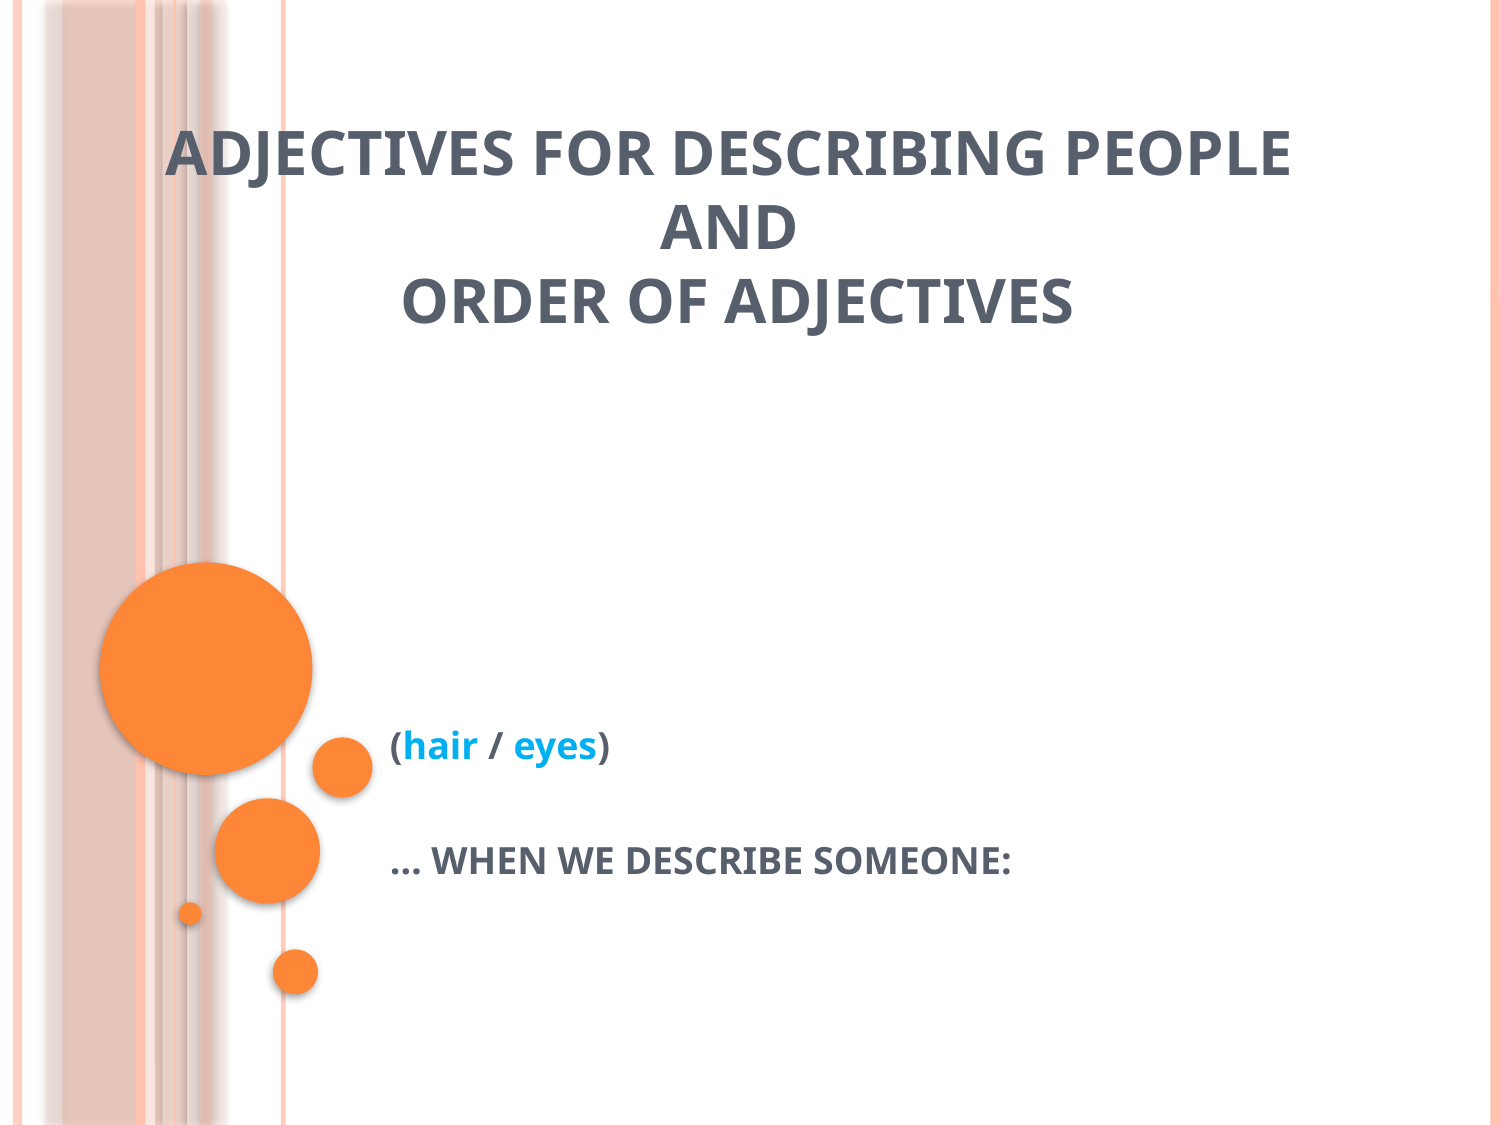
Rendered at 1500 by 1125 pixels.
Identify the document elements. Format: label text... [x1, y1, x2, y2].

title Adjectives for describing people and ORDER OF ADJECTIVES [100, 101, 1376, 343]
subtitle (hair / eyes) … WHEN WE DESCRIBE SOMEONE: [375, 714, 1388, 1046]
